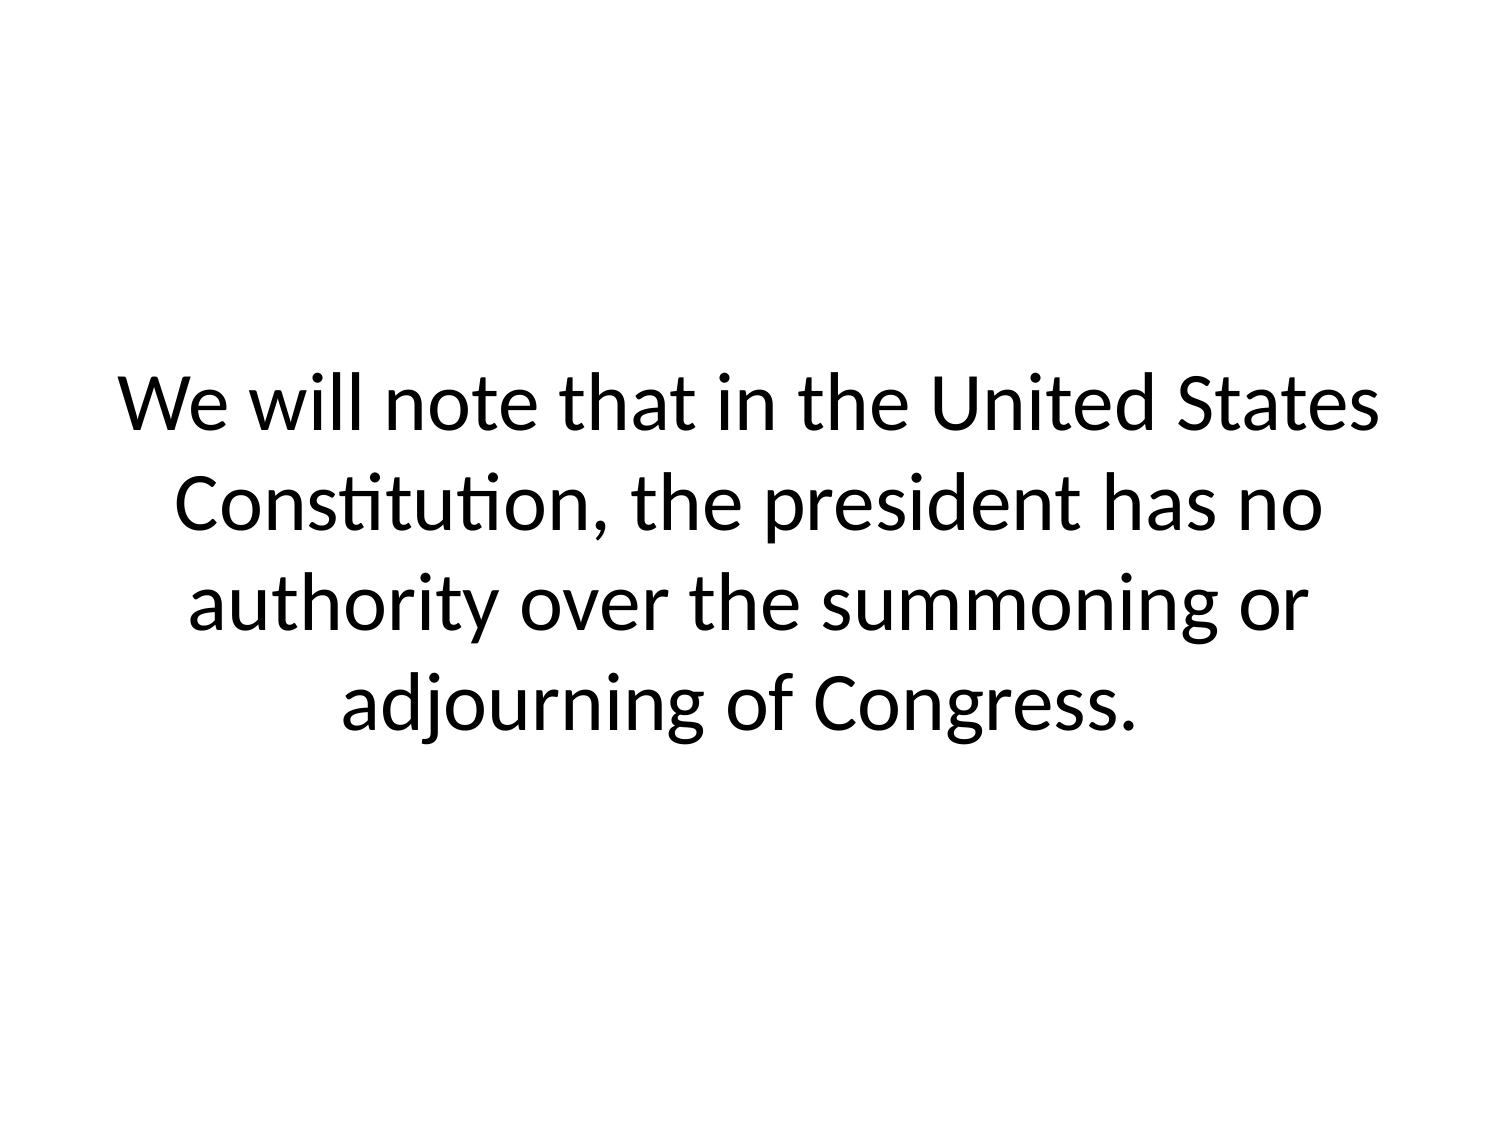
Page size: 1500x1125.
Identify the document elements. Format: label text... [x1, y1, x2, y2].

title We will note that in the United States Constitution, the president has no authority over the summoning or adjourning of Congress. [74, 44, 1426, 1051]
